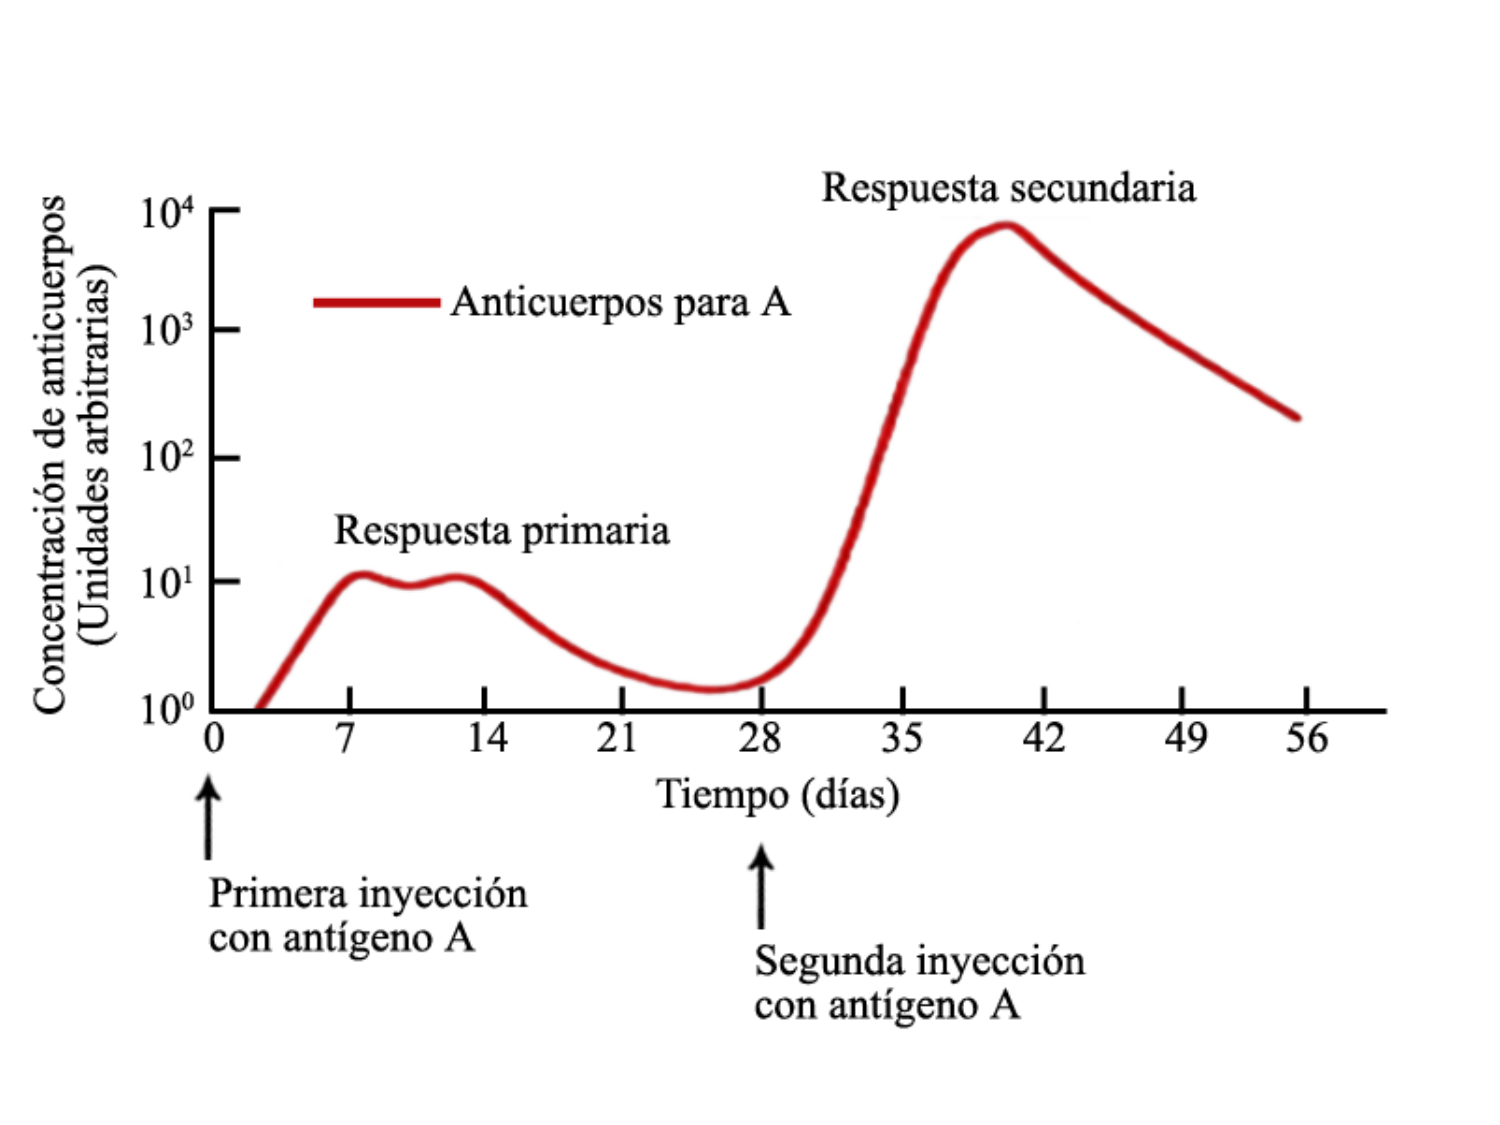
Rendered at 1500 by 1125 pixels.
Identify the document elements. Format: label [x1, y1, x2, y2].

picture [0, 93, 1419, 1059]
